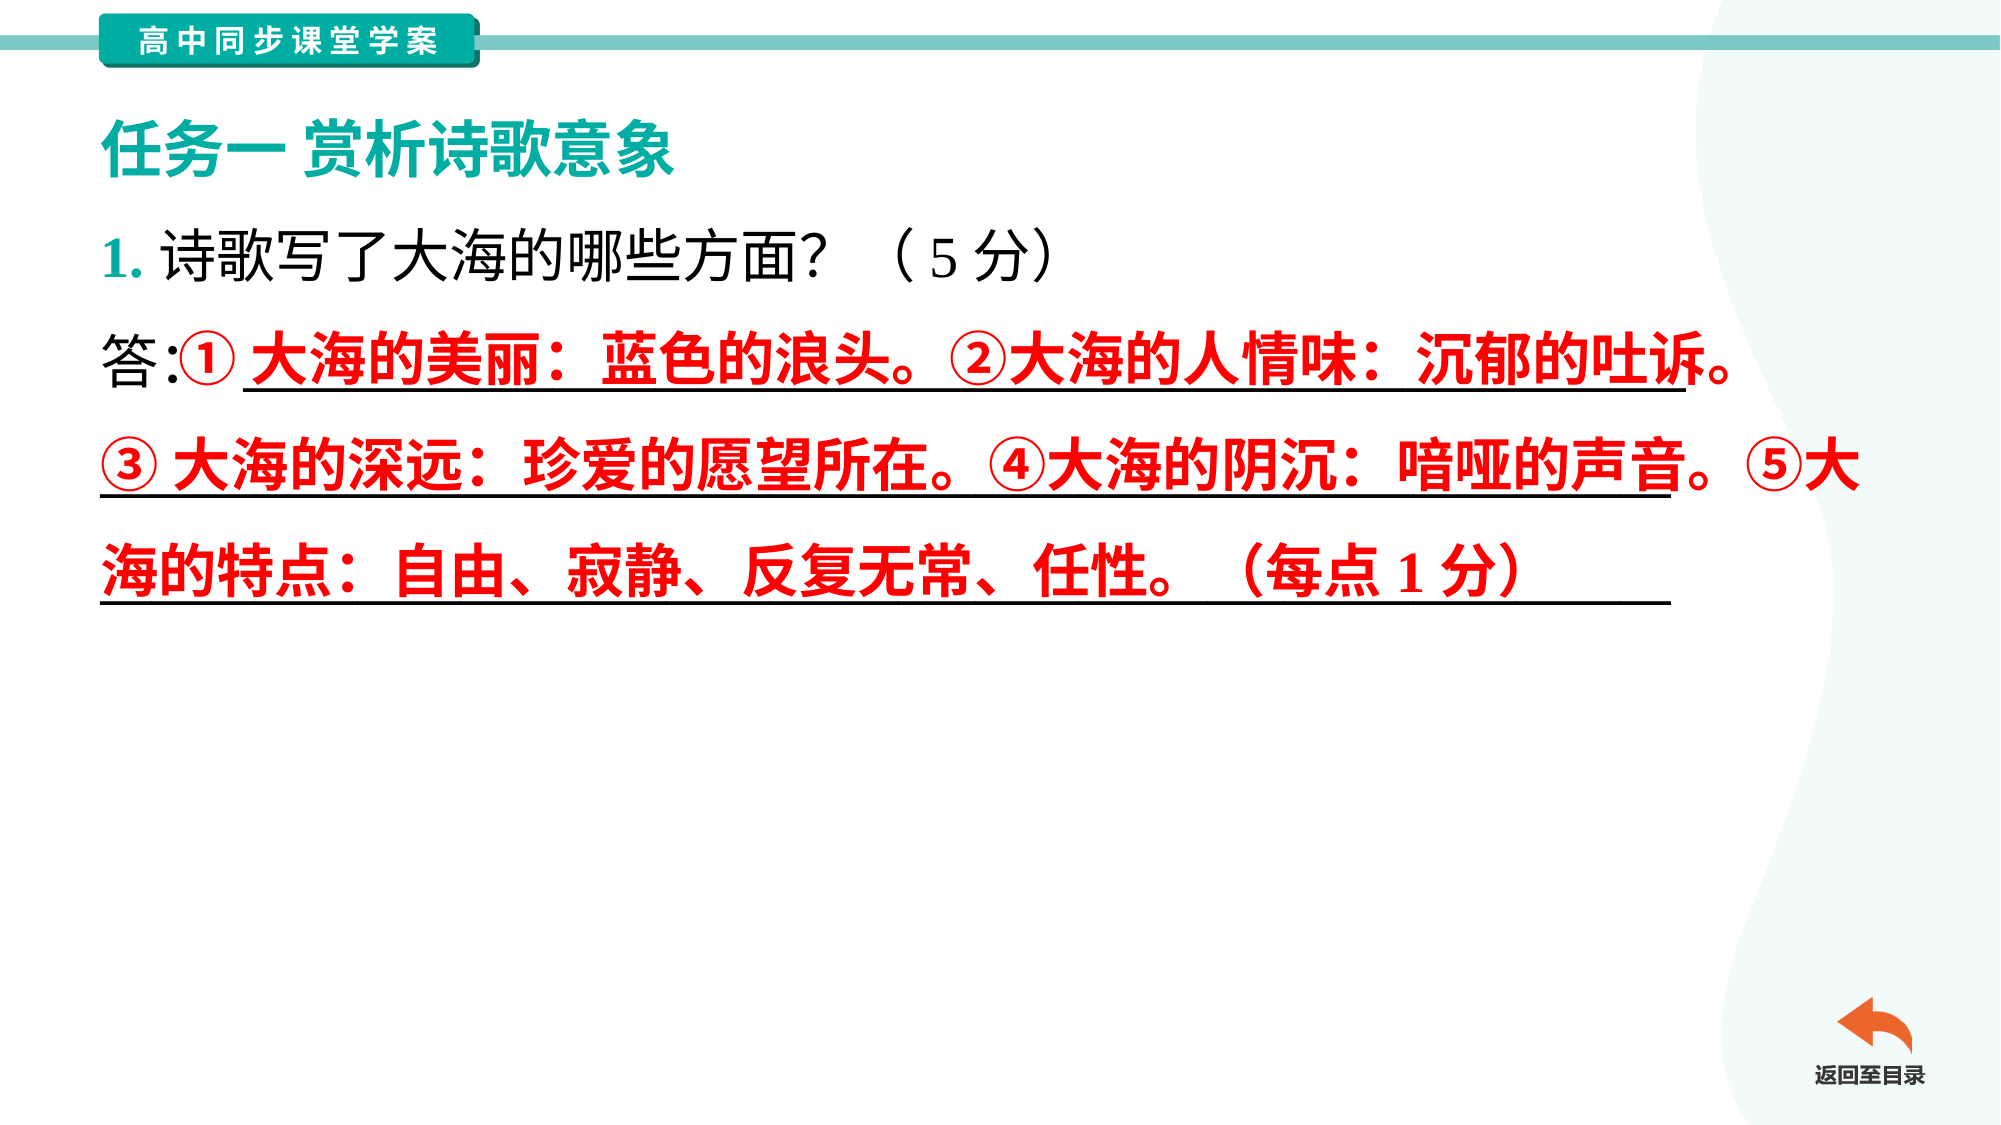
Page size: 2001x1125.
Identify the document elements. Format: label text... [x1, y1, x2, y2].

text_box ①大海的美丽：蓝色的浪头。②大海的人情味：沉郁的吐诉。 ③大海的深远：珍爱的愿望所在。④大海的阴沉：喑哑的声音。⑤大 海的特点：自由、寂静、反复无常、任性。（每点1分） [100, 285, 1899, 605]
text_box 任务一 赏析诗歌意象 [100, 76, 1899, 183]
text_box 1.诗歌写了大海的哪些方面？（5分） 答： ________________________________________________________ _____________________________________________________________ _____________________________________________________________ [100, 183, 1899, 285]
picture [0, 0, 2000, 1125]
